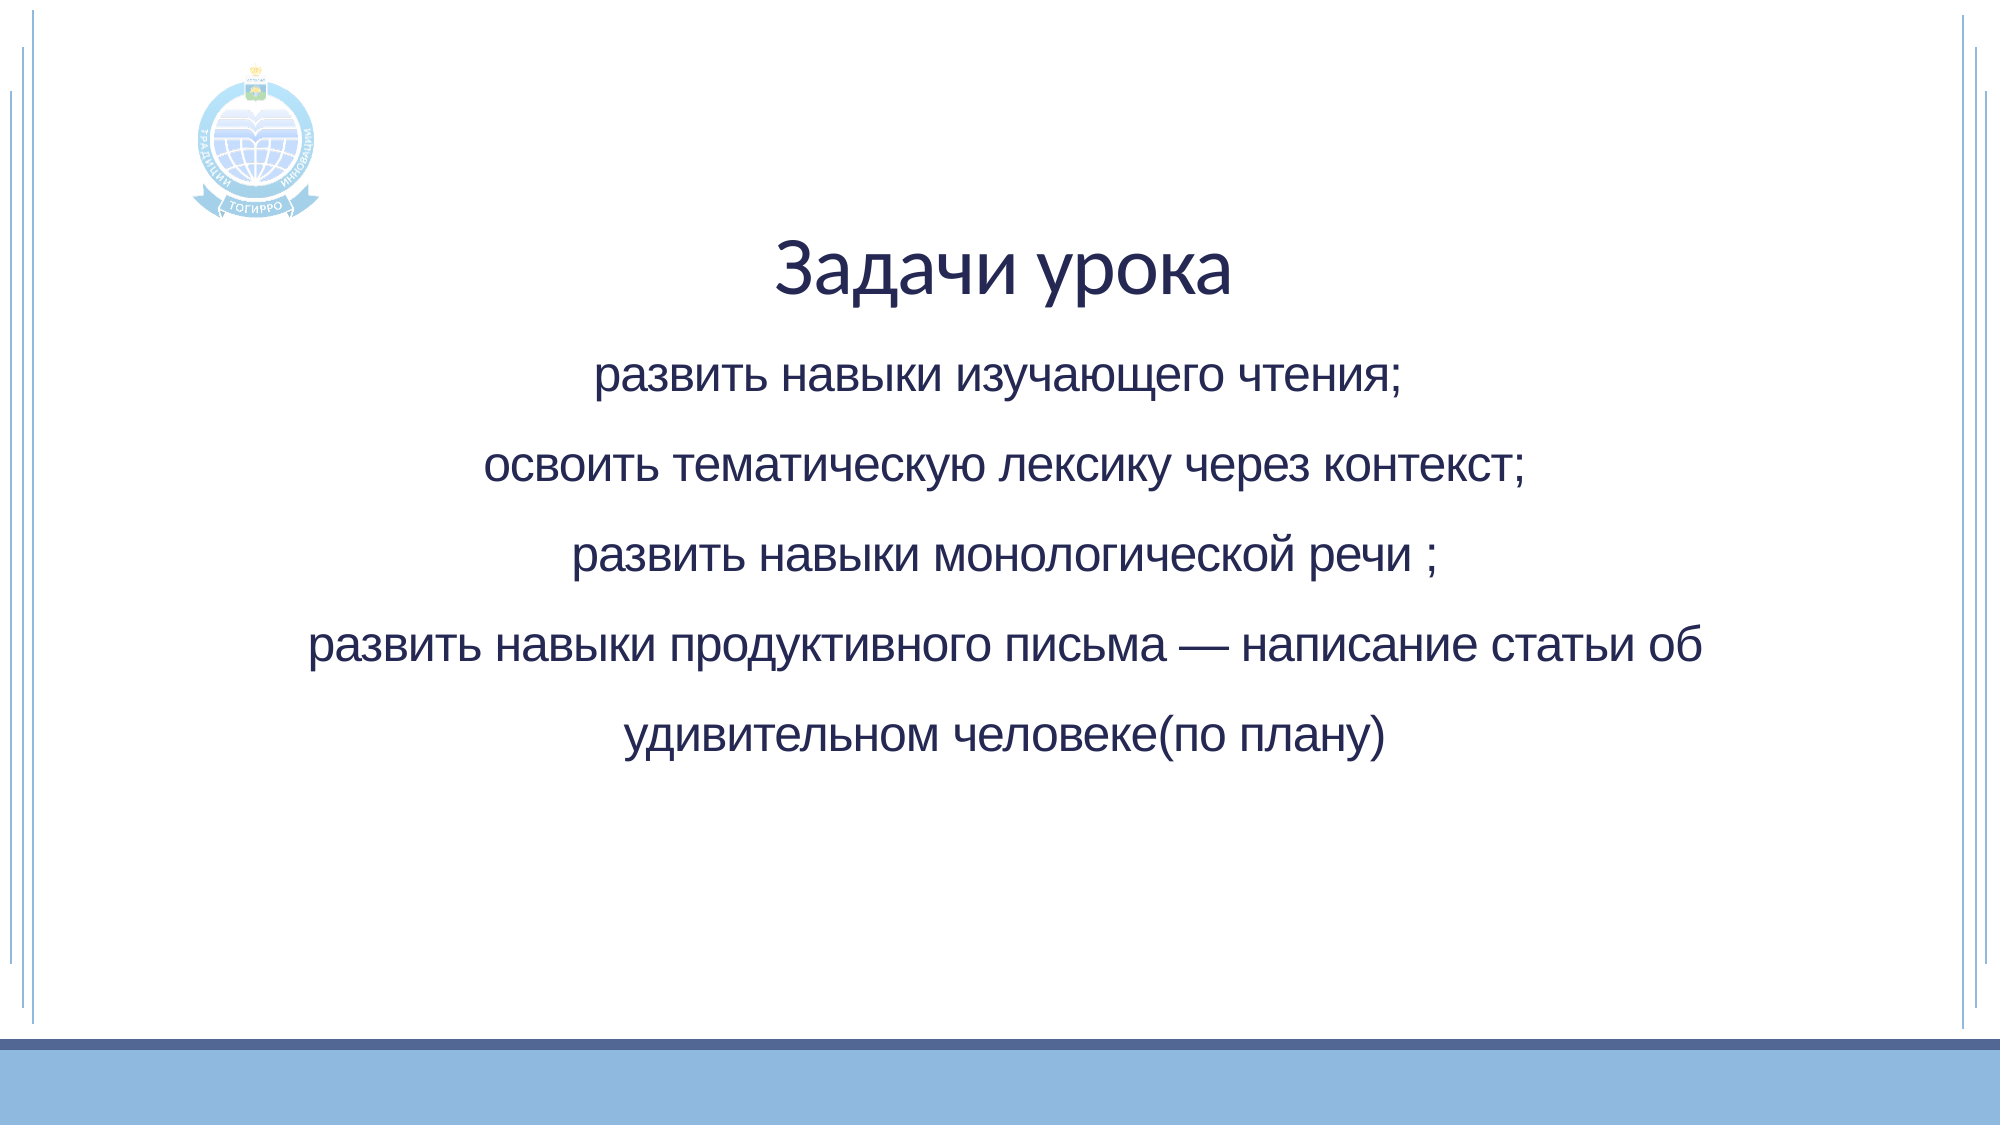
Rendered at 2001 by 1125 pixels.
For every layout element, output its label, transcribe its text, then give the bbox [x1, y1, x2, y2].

picture [179, 63, 333, 219]
title Задачи урока развить навыки изучающего чтения; освоить тематическую лексику через контекст; развить навыки монологической речи ; развить навыки продуктивного письма — написание статьи об удивительном человеке(по плану) [180, 47, 1830, 829]
